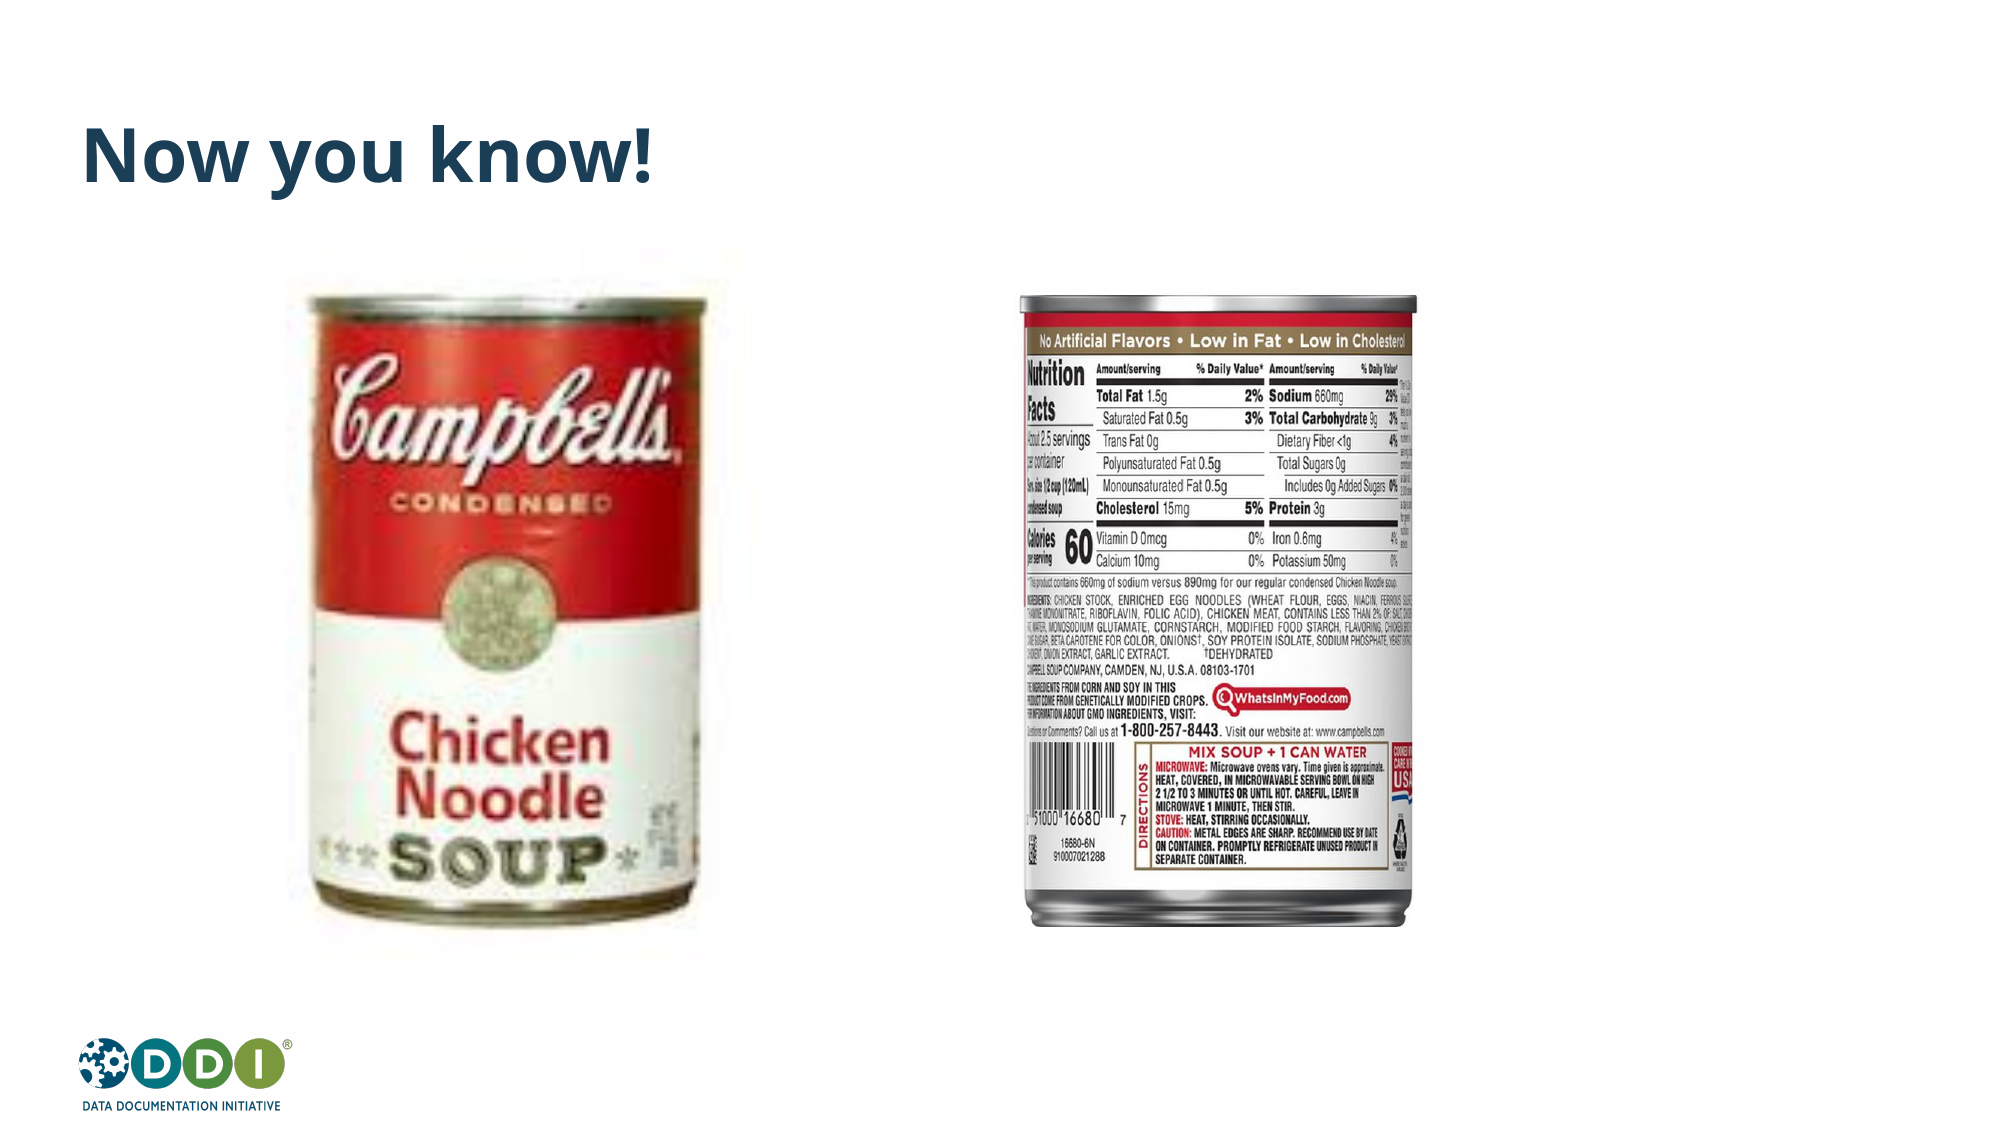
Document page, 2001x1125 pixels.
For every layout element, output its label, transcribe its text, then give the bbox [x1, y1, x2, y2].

picture [65, 1032, 305, 1115]
picture [917, 295, 1519, 927]
picture [225, 225, 780, 997]
title Now you know! [65, 59, 1916, 247]
